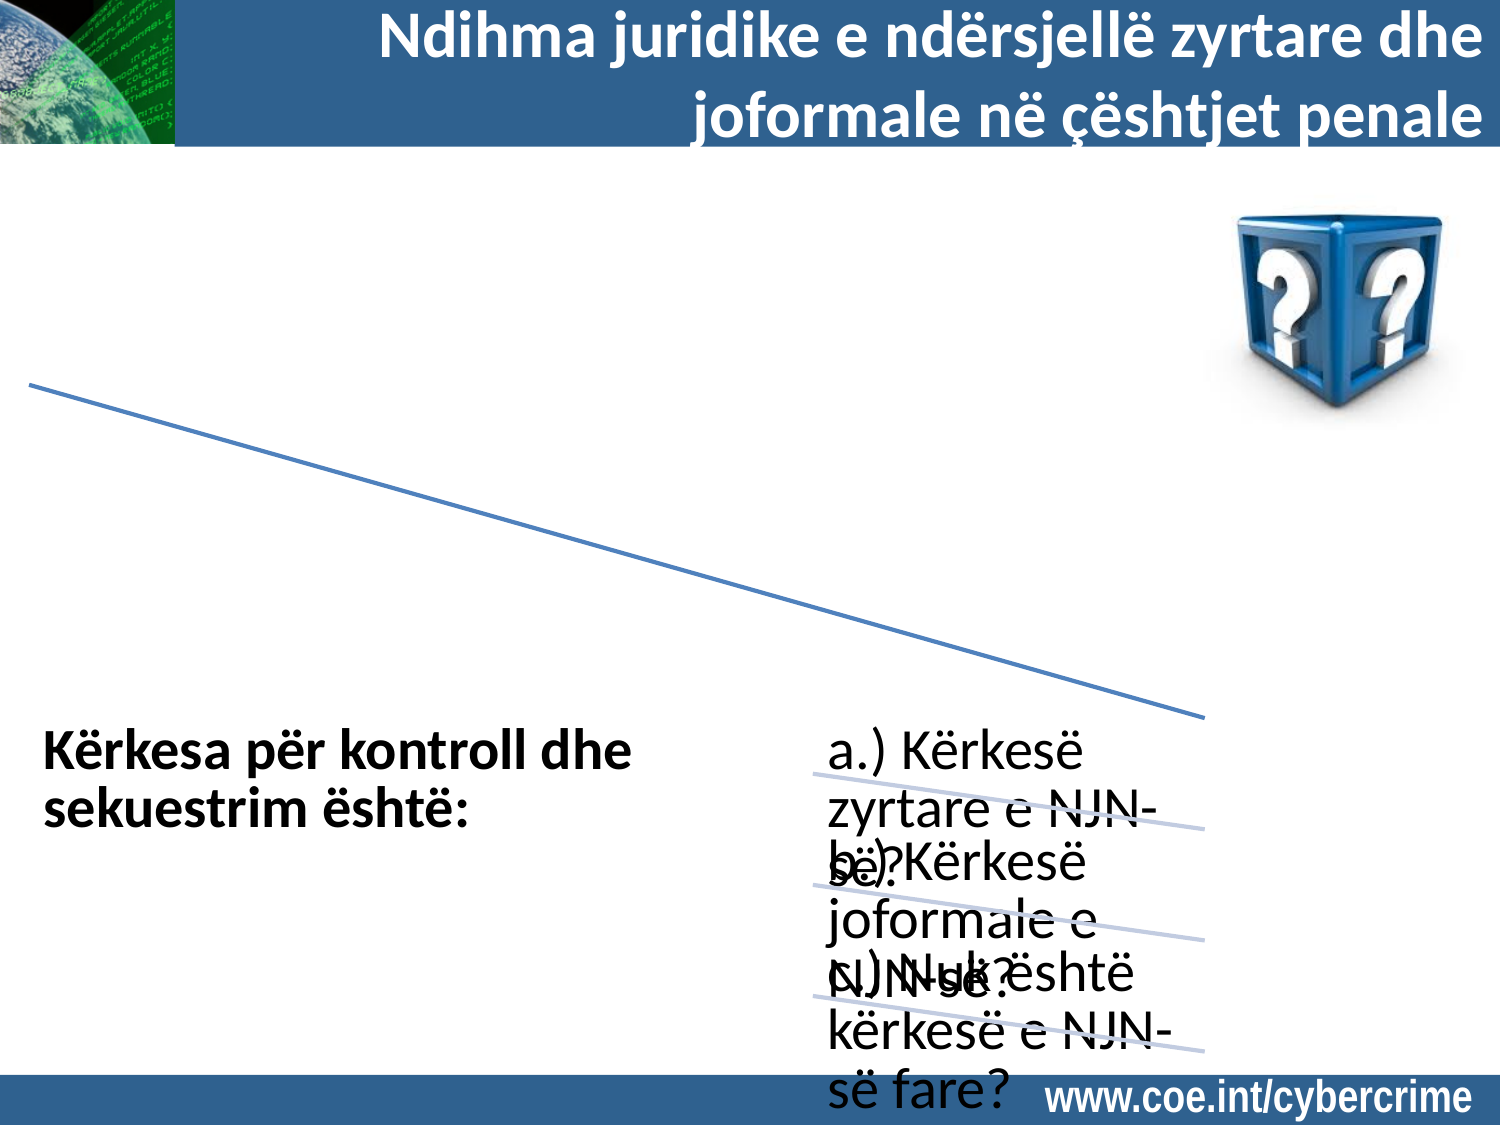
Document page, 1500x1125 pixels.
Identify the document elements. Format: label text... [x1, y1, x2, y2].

text_box www.coe.int/cybercrime [1030, 1059, 1500, 1125]
picture [1189, 154, 1481, 445]
picture [0, 0, 175, 144]
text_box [28, 384, 1205, 1052]
text_box [0, 1073, 1030, 1125]
text_box Ndihma juridike e ndërsjellë zyrtare dhe joformale në çështjet penale [177, 0, 1500, 149]
